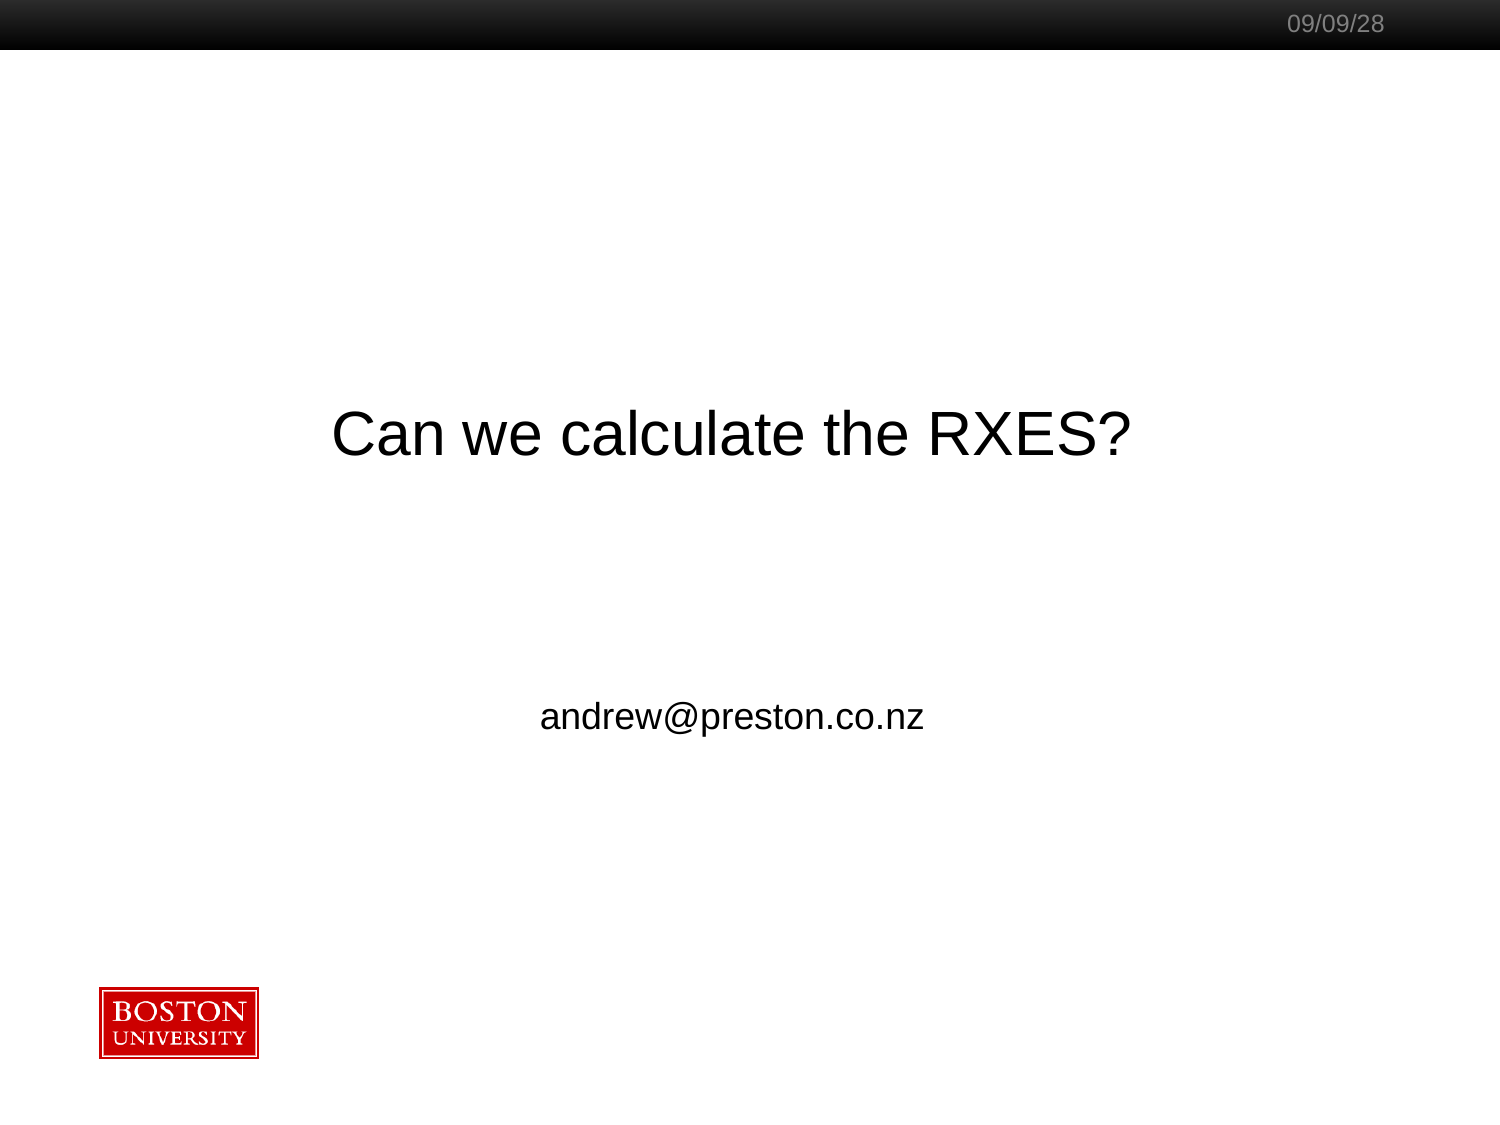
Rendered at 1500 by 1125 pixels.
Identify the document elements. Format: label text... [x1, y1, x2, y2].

picture [99, 987, 259, 1059]
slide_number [1087, 0, 1401, 51]
text_box Can we calculate the RXES? andrew@preston.co.nz [257, 385, 1207, 745]
